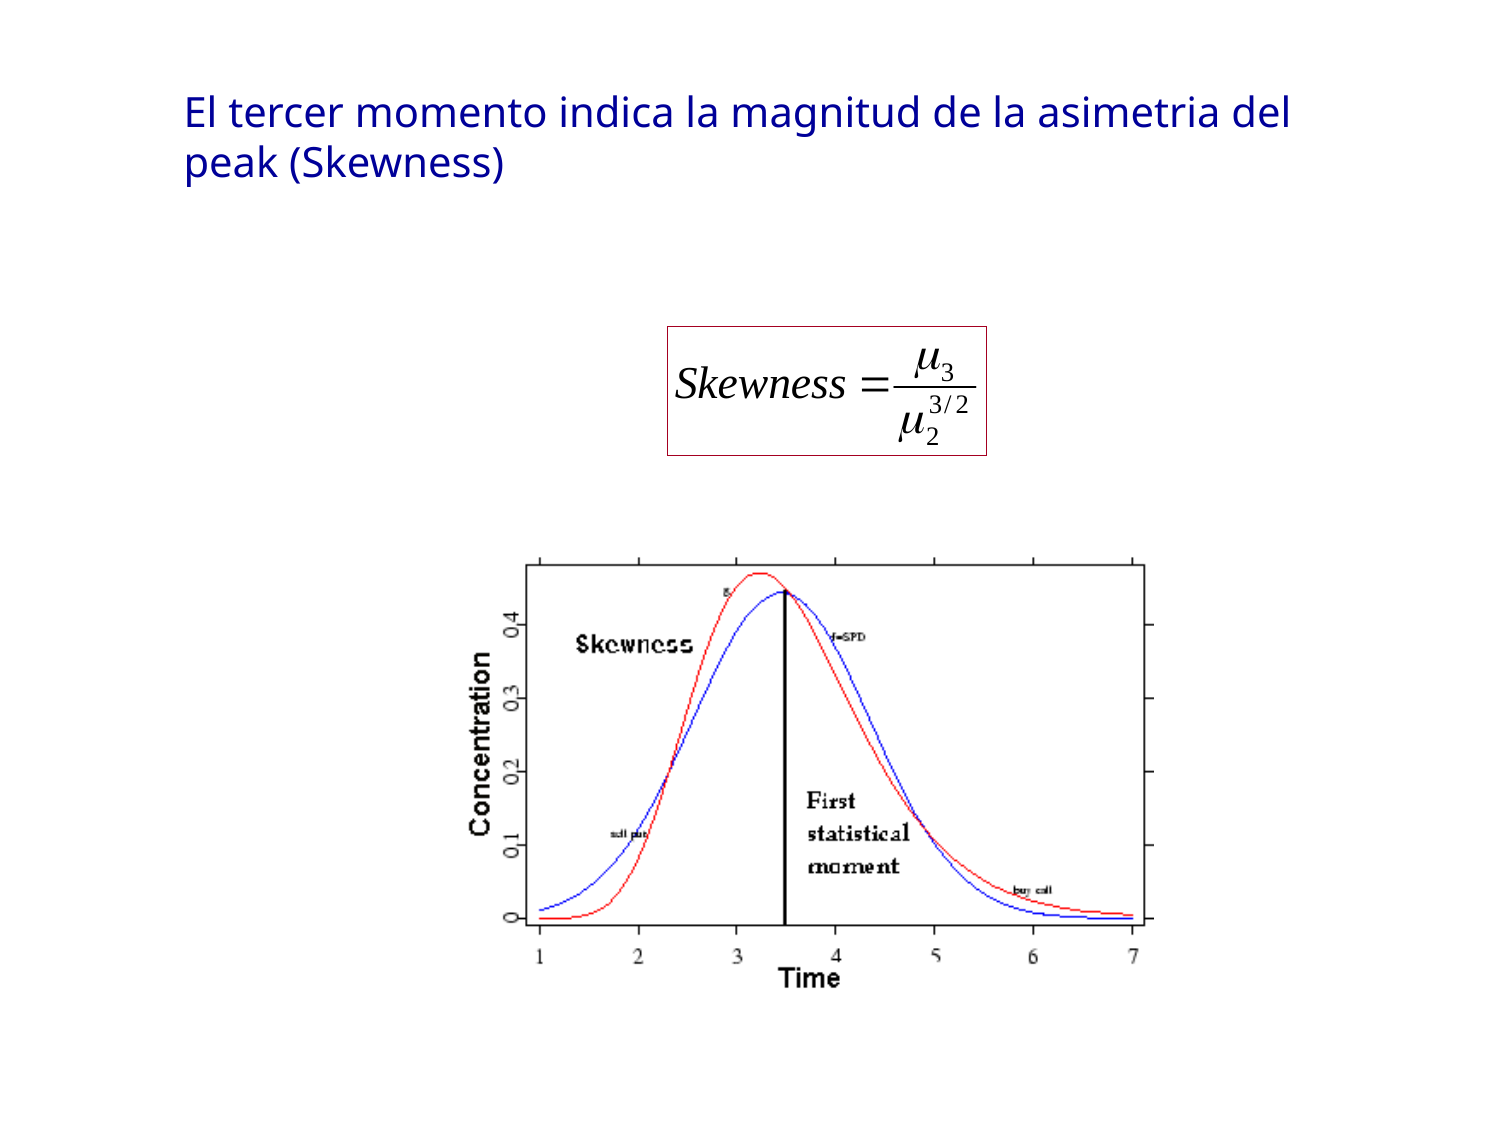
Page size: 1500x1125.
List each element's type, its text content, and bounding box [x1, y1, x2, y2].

list El tercer momento indica la magnitud de la asimetria del peak (Skewness) [111, 77, 1377, 303]
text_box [466, 515, 1155, 1000]
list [666, 326, 987, 456]
